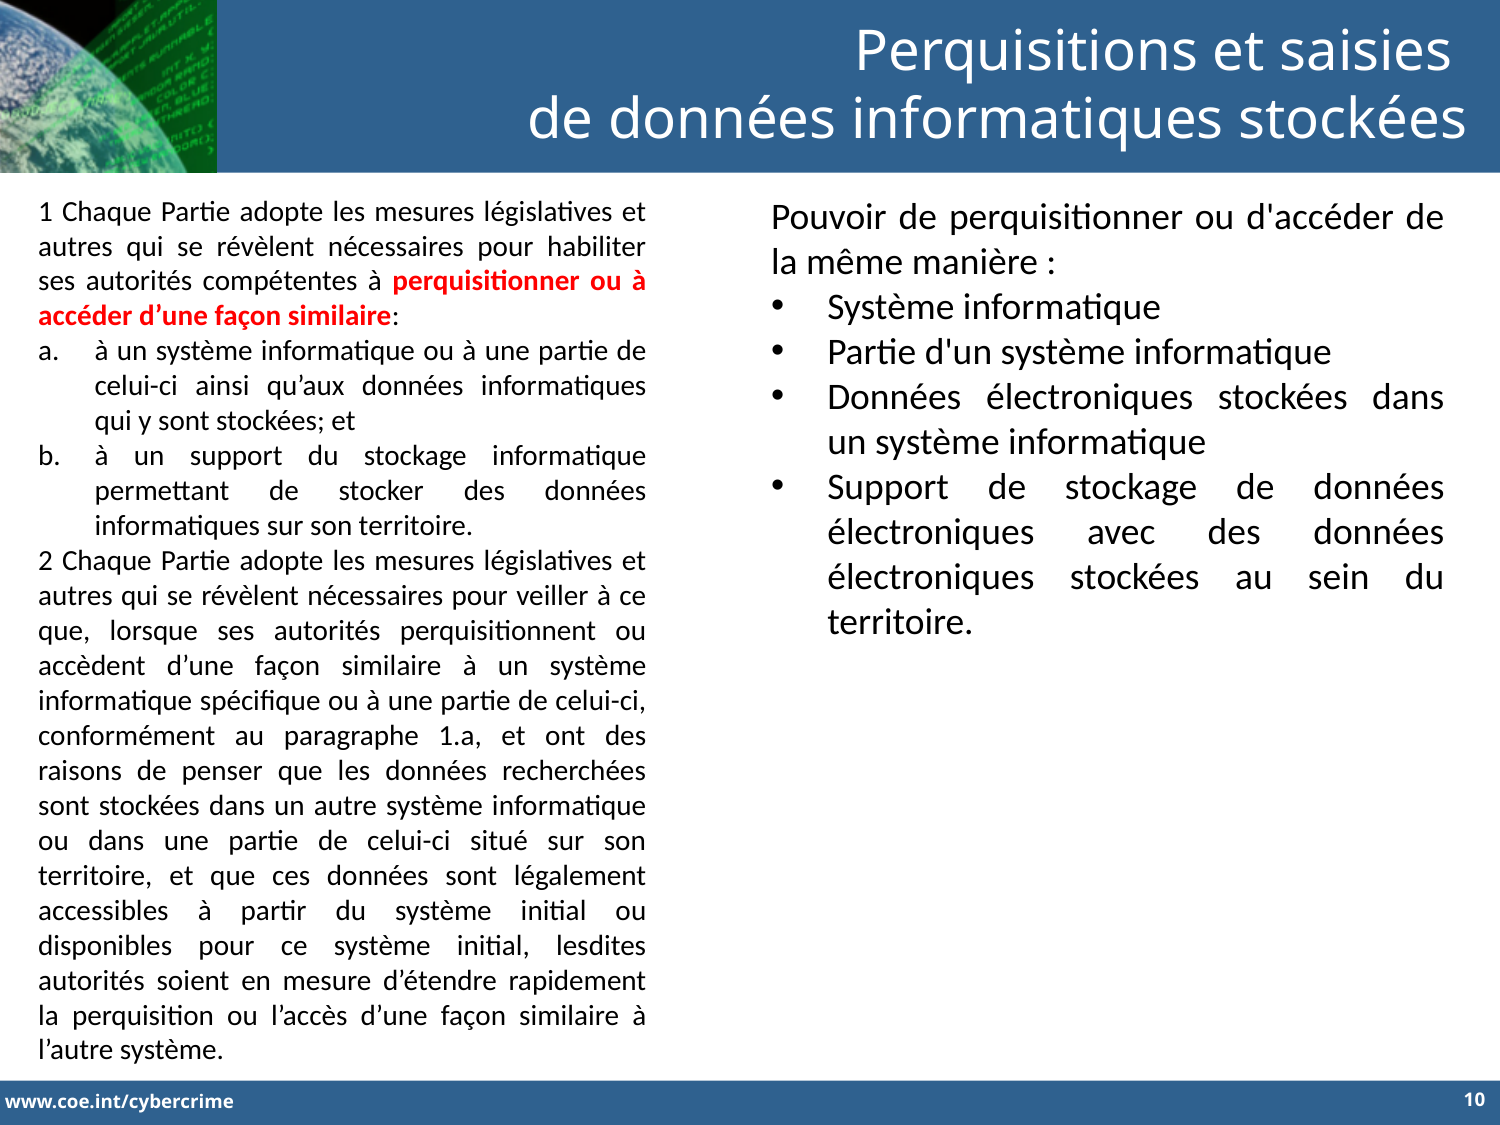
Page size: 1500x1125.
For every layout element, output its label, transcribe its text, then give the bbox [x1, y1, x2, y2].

text_box Perquisitions et saisies de données informatiques stockées [230, 7, 1483, 157]
text_box 1 Chaque Partie adopte les mesures législatives et autres qui se révèlent nécessaires pour habiliter ses autorités compétentes à perquisitionner ou à accéder d’une façon similaire: à un système informatique ou à une partie de celui-ci ainsi qu’aux données informatiques qui y sont stockées; et à un support du stockage informatique permettant de stocker des données informatiques sur son territoire. 2 Chaque Partie adopte les mesures législatives et autres qui se révèlent nécessaires pour veiller à ce que, lorsque ses autorités perquisitionnent ou accèdent d’une façon similaire à un système informatique spécifique ou à une partie de celui-ci, conformément au paragraphe 1.a, et ont des raisons de penser que les données recherchées sont stockées dans un autre système informatique ou dans une partie de celui-ci situé sur son territoire, et que ces données sont légalement accessibles à partir du système initial ou disponibles pour ce système initial, lesdites autorités soient en mesure d’étendre rapidement la perquisition ou l’accès d’une façon similaire à l’autre système. [23, 184, 662, 1074]
picture [0, 0, 217, 173]
text_box Pouvoir de perquisitionner ou d'accéder de la même manière : Système informatique Partie d'un système informatique Données électroniques stockées dans un système informatique Support de stockage de données électroniques avec des données électroniques stockées au sein du territoire. [681, 184, 1460, 650]
